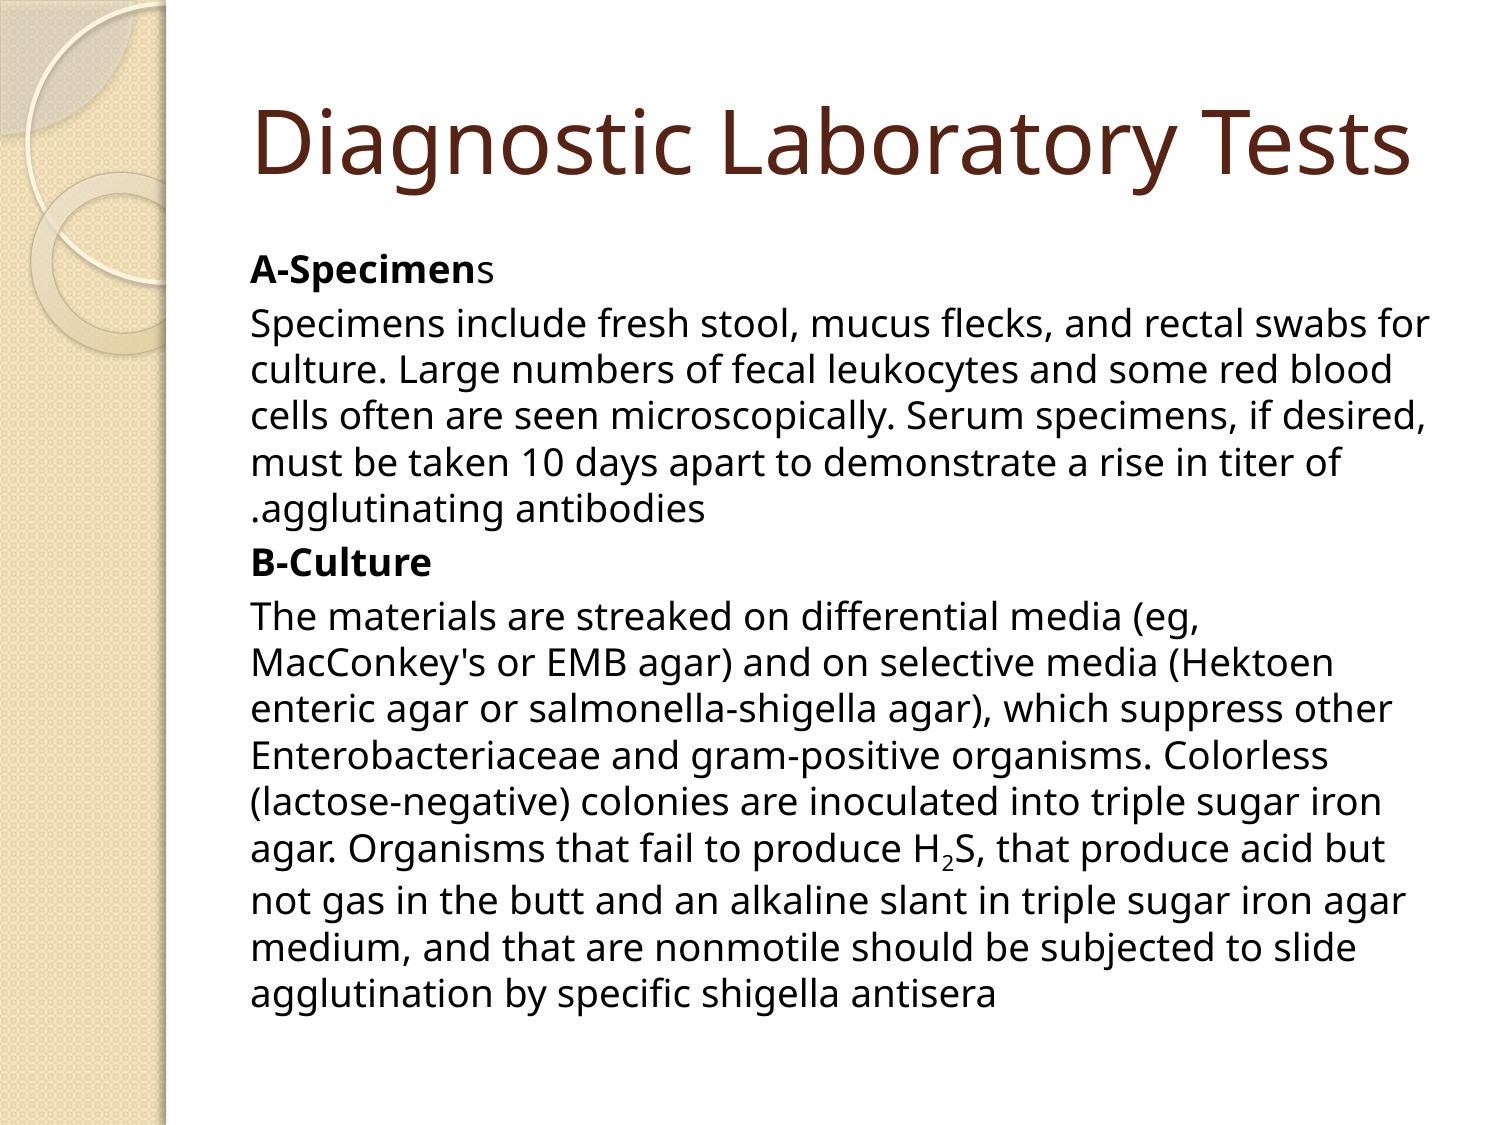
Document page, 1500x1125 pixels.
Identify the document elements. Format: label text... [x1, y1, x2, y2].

title Diagnostic Laboratory Tests [235, 45, 1466, 233]
list A-Specimens Specimens include fresh stool, mucus flecks, and rectal swabs for culture. Large numbers of fecal leukocytes and some red blood cells often are seen microscopically. Serum specimens, if desired, must be taken 10 days apart to demonstrate a rise in titer of agglutinating antibodies. B-Culture The materials are streaked on differential media (eg, MacConkey's or EMB agar) and on selective media (Hektoen enteric agar or salmonella-shigella agar), which suppress other Enterobacteriaceae and gram-positive organisms. Colorless (lactose-negative) colonies are inoculated into triple sugar iron agar. Organisms that fail to produce H2S, that produce acid but not gas in the butt and an alkaline slant in triple sugar iron agar medium, and that are nonmotile should be subjected to slide agglutination by specific shigella antisera [235, 237, 1466, 1025]
